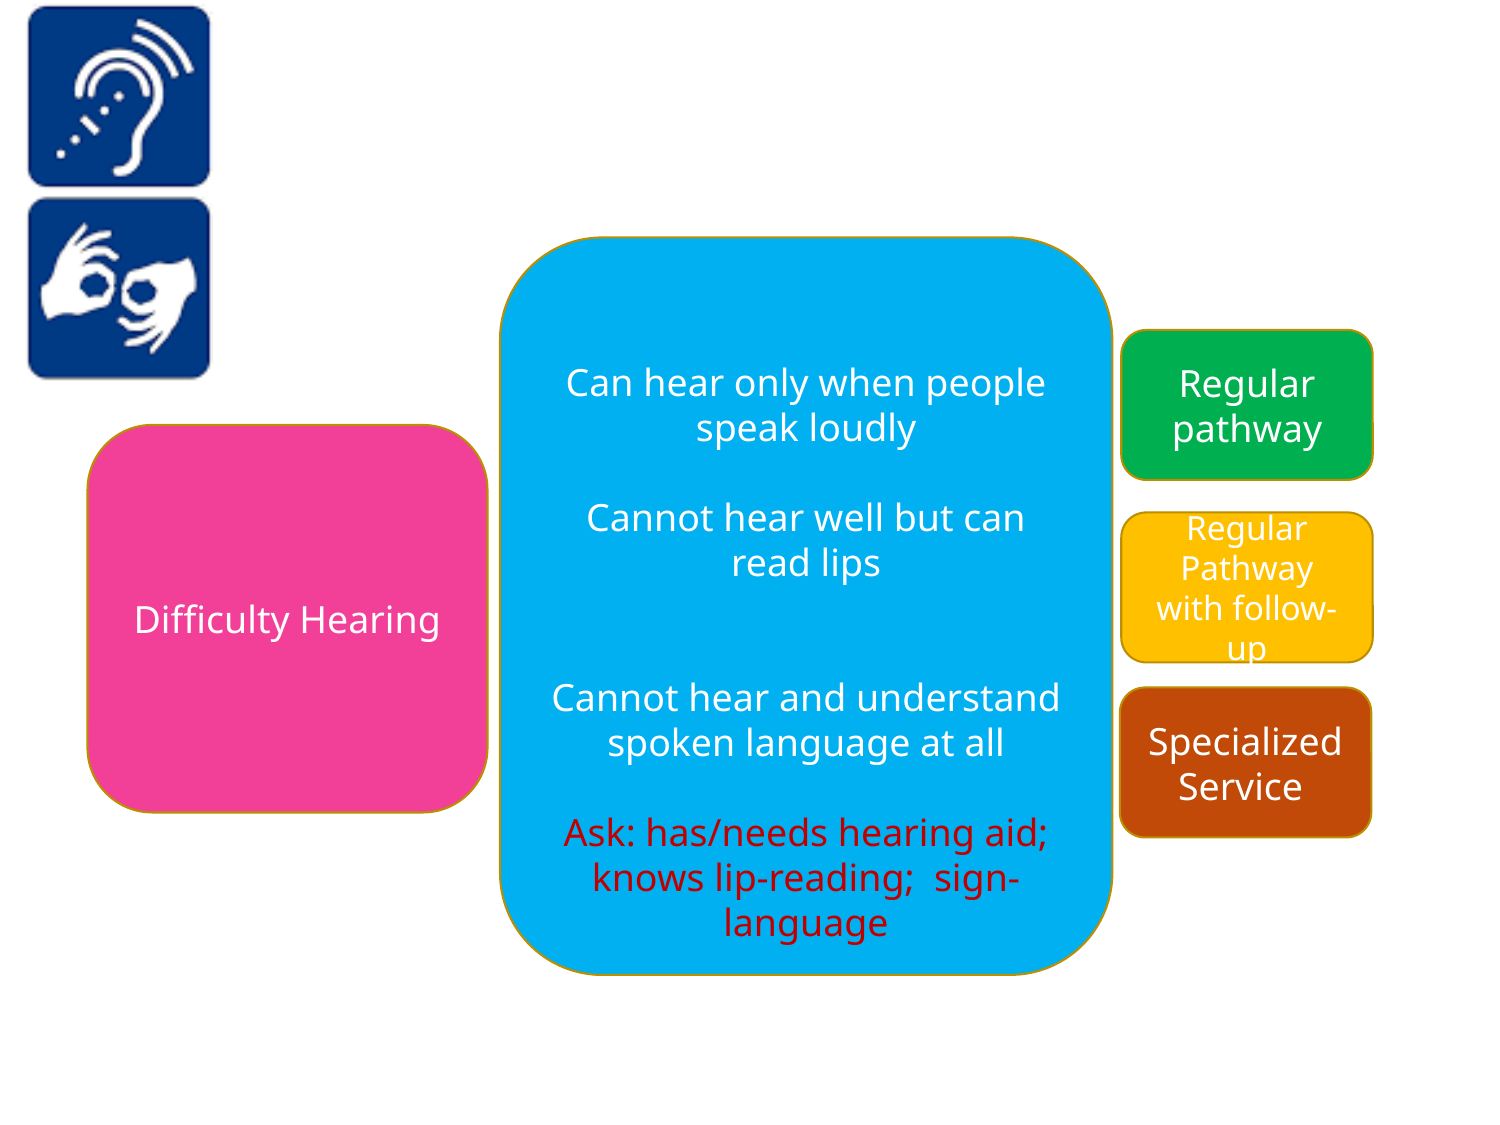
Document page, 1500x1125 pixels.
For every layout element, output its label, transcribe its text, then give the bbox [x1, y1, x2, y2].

text_box Difficulty Hearing [86, 423, 489, 814]
text_box Specialized Service [1118, 686, 1373, 839]
text_box Regular Pathway with follow-up [1120, 511, 1374, 664]
text_box Can hear only when people speak loudly Cannot hear well but can read lips Cannot hear and understand spoken language at all Ask: has/needs hearing aid; knows lip-reading; sign-language [498, 236, 1114, 976]
text_box Regular pathway [1120, 328, 1374, 481]
picture [24, 2, 213, 384]
